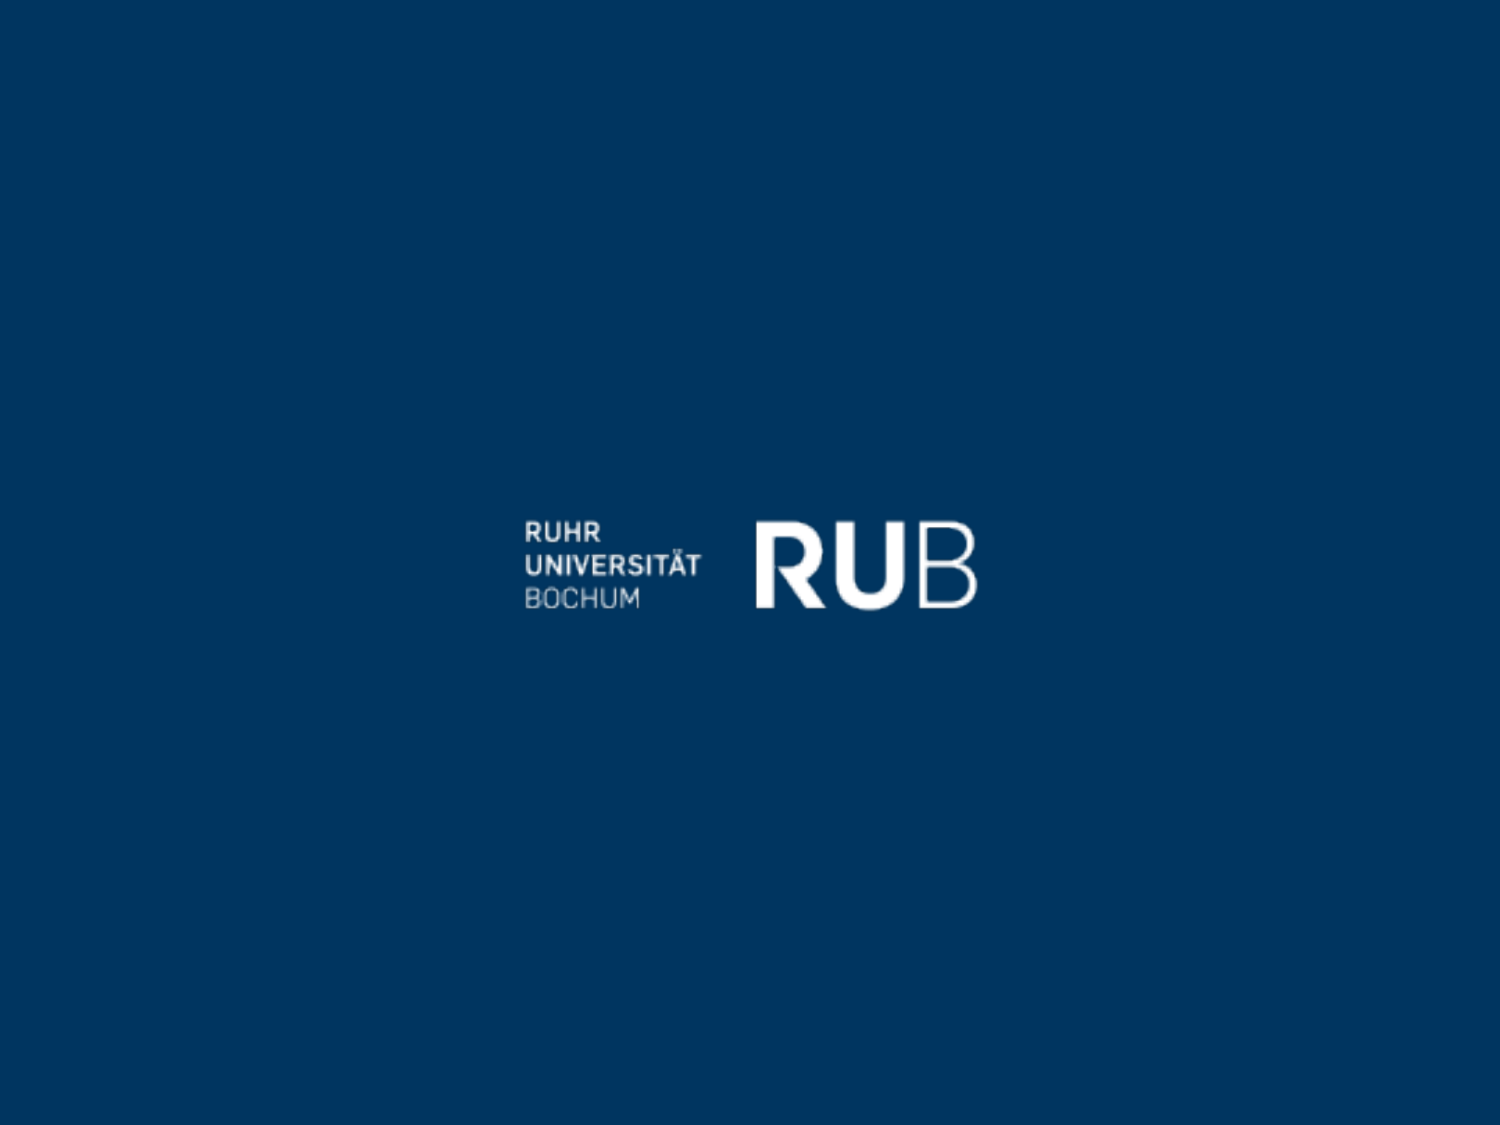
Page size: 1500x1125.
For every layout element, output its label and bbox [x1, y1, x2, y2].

picture [454, 483, 1046, 642]
